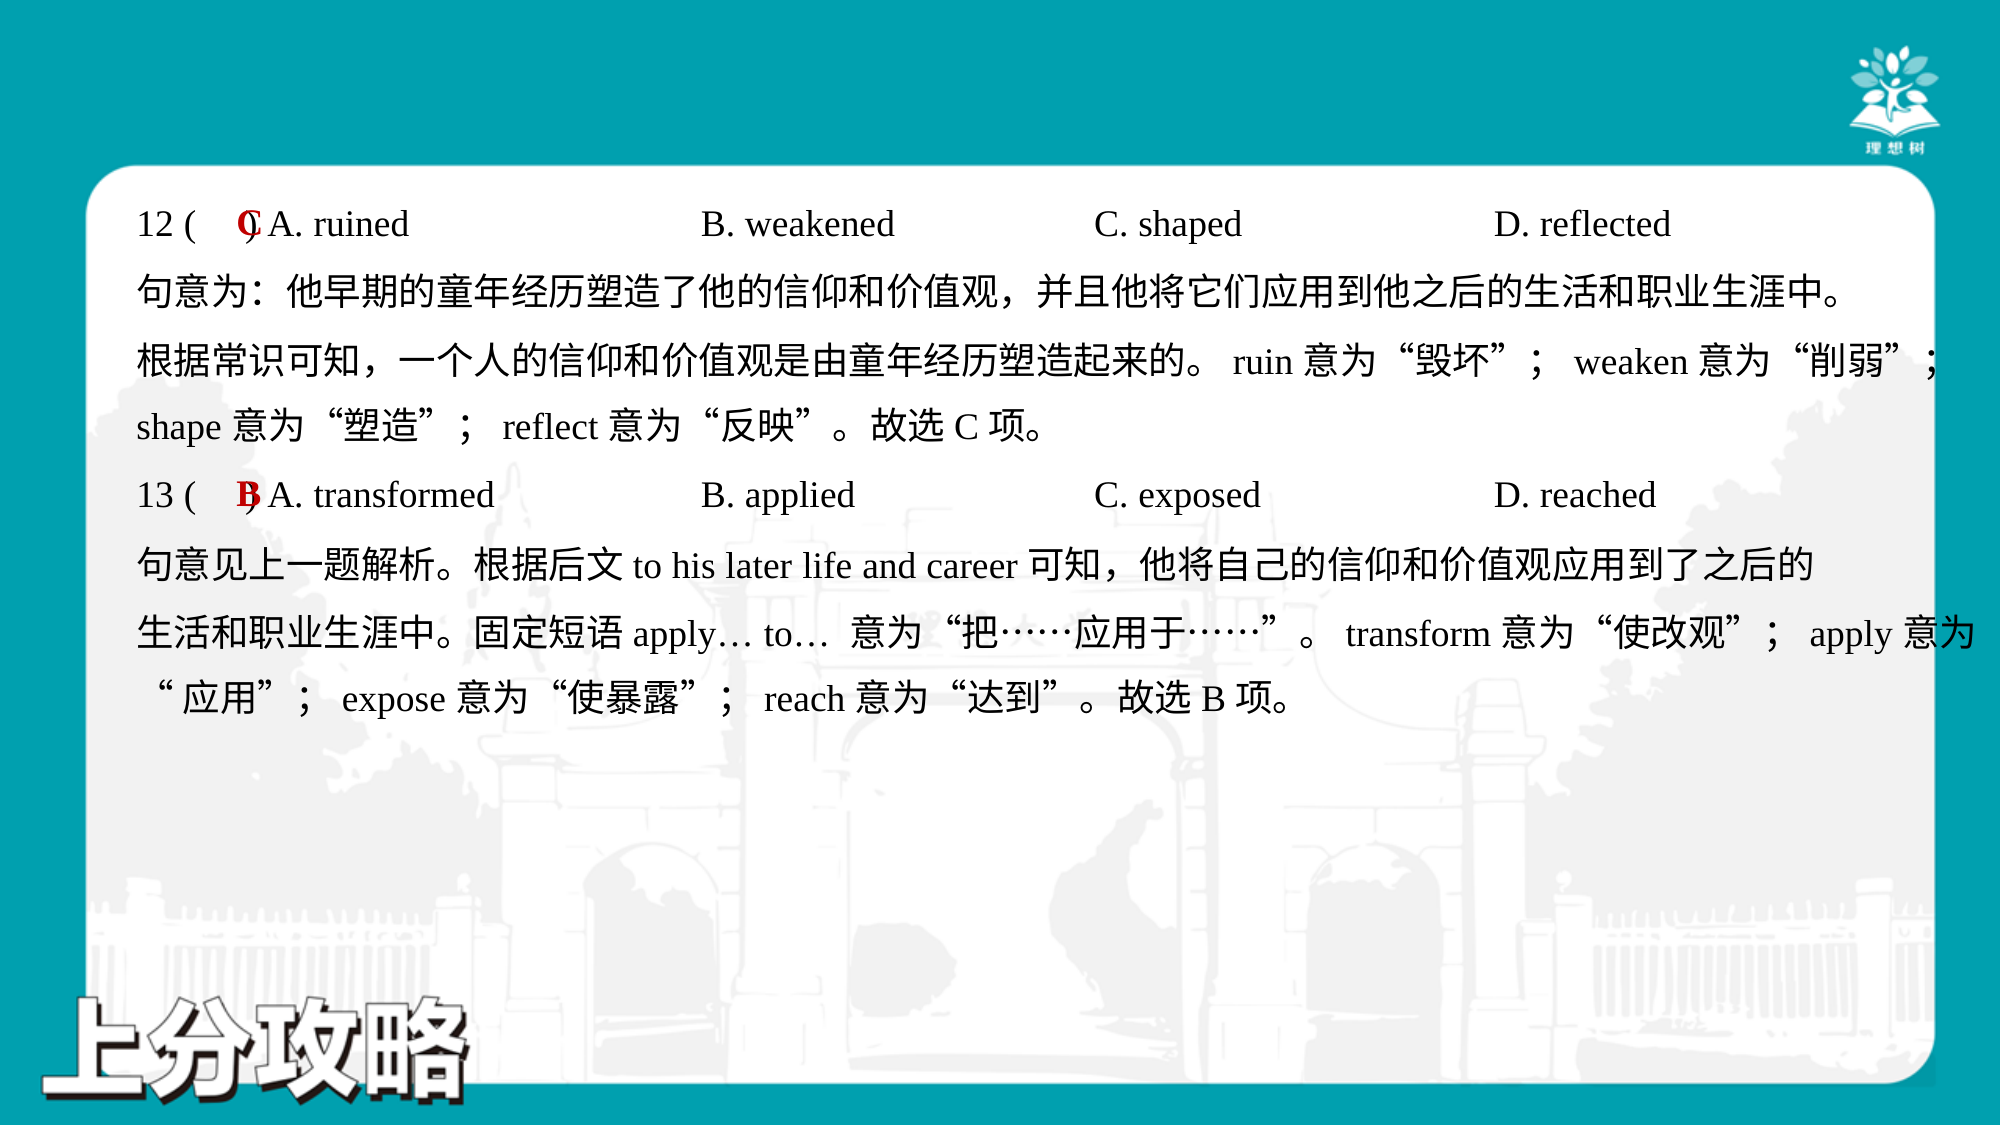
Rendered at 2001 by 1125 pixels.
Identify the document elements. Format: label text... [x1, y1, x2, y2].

text_box 句意为：他早期的童年经历塑造了他的信仰和价值观，并且他将它们应用到他之后的生活和职业生涯中。 根据常识可知，一个人的信仰和价值观是由童年经历塑造起来的。ruin意为“毁坏”；weaken意为“削弱”； shape意为“塑造”；reflect意为“反映”。故选C项。 [136, 244, 1865, 441]
text_box 13 ( ) A. transformed B. applied C. exposed D. reached [276, 447, 1865, 507]
text_box 12 ( ) A. ruined B. weakened C. shaped D. reflected [136, 176, 1865, 237]
text_box 句意见上一题解析。根据后文to his later life and career可知，他将自己的信仰和价值观应用到了之后的 生活和职业生涯中。固定短语apply… to… 意为“把……应用于……”。transform意为“使改观”；apply意为 “应用”；expose意为“使暴露”；reach意为“达到”。故选B项。 [136, 516, 1865, 713]
picture [0, 0, 2000, 1125]
text_box 13 ( ) A. transformed B. applied C. exposed D. reached [136, 447, 222, 507]
text_box C [222, 176, 278, 236]
text_box B [222, 447, 276, 507]
